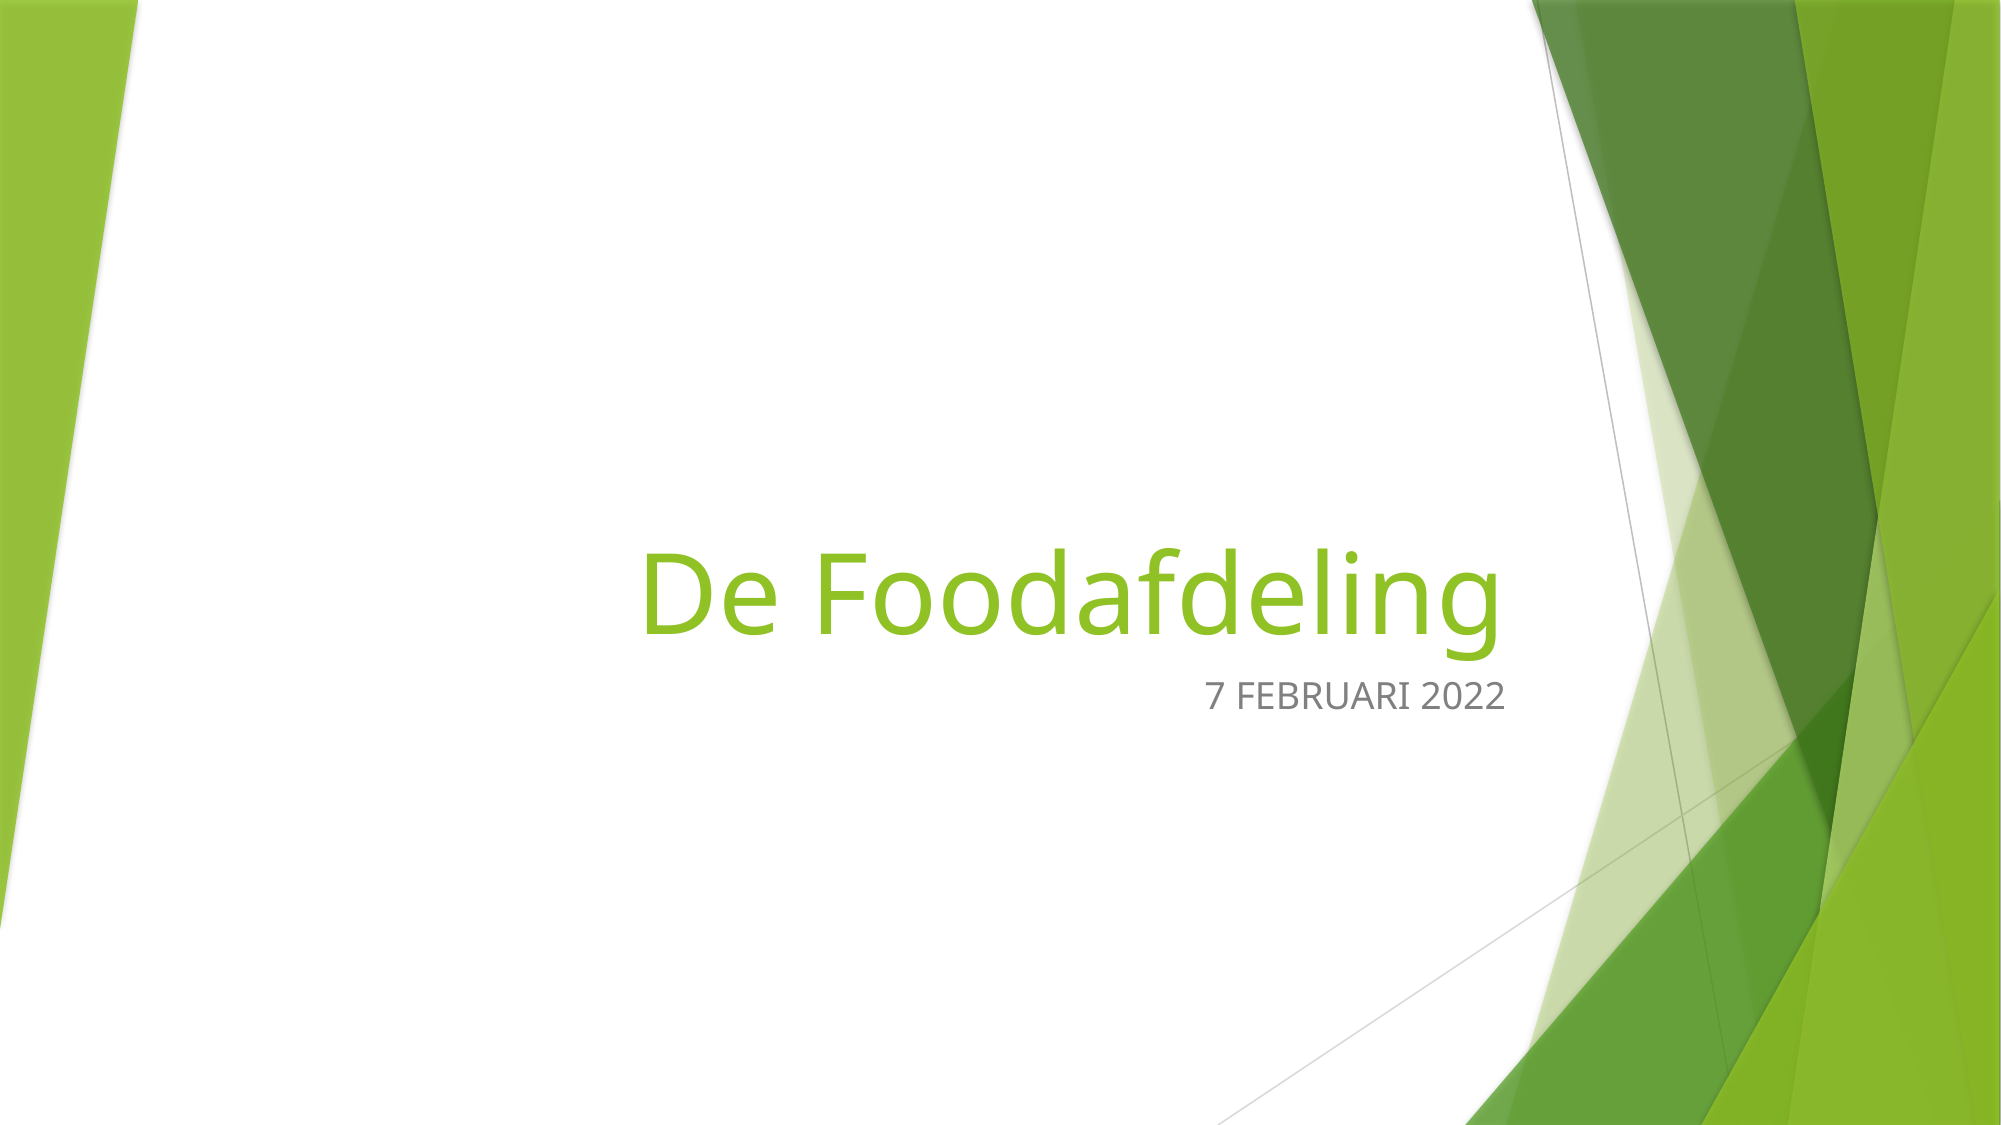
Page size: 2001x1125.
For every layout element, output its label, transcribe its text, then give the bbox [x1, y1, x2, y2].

subtitle 7 FEBRUARI 2022 [247, 664, 1522, 845]
title De Foodafdeling [247, 394, 1522, 664]
